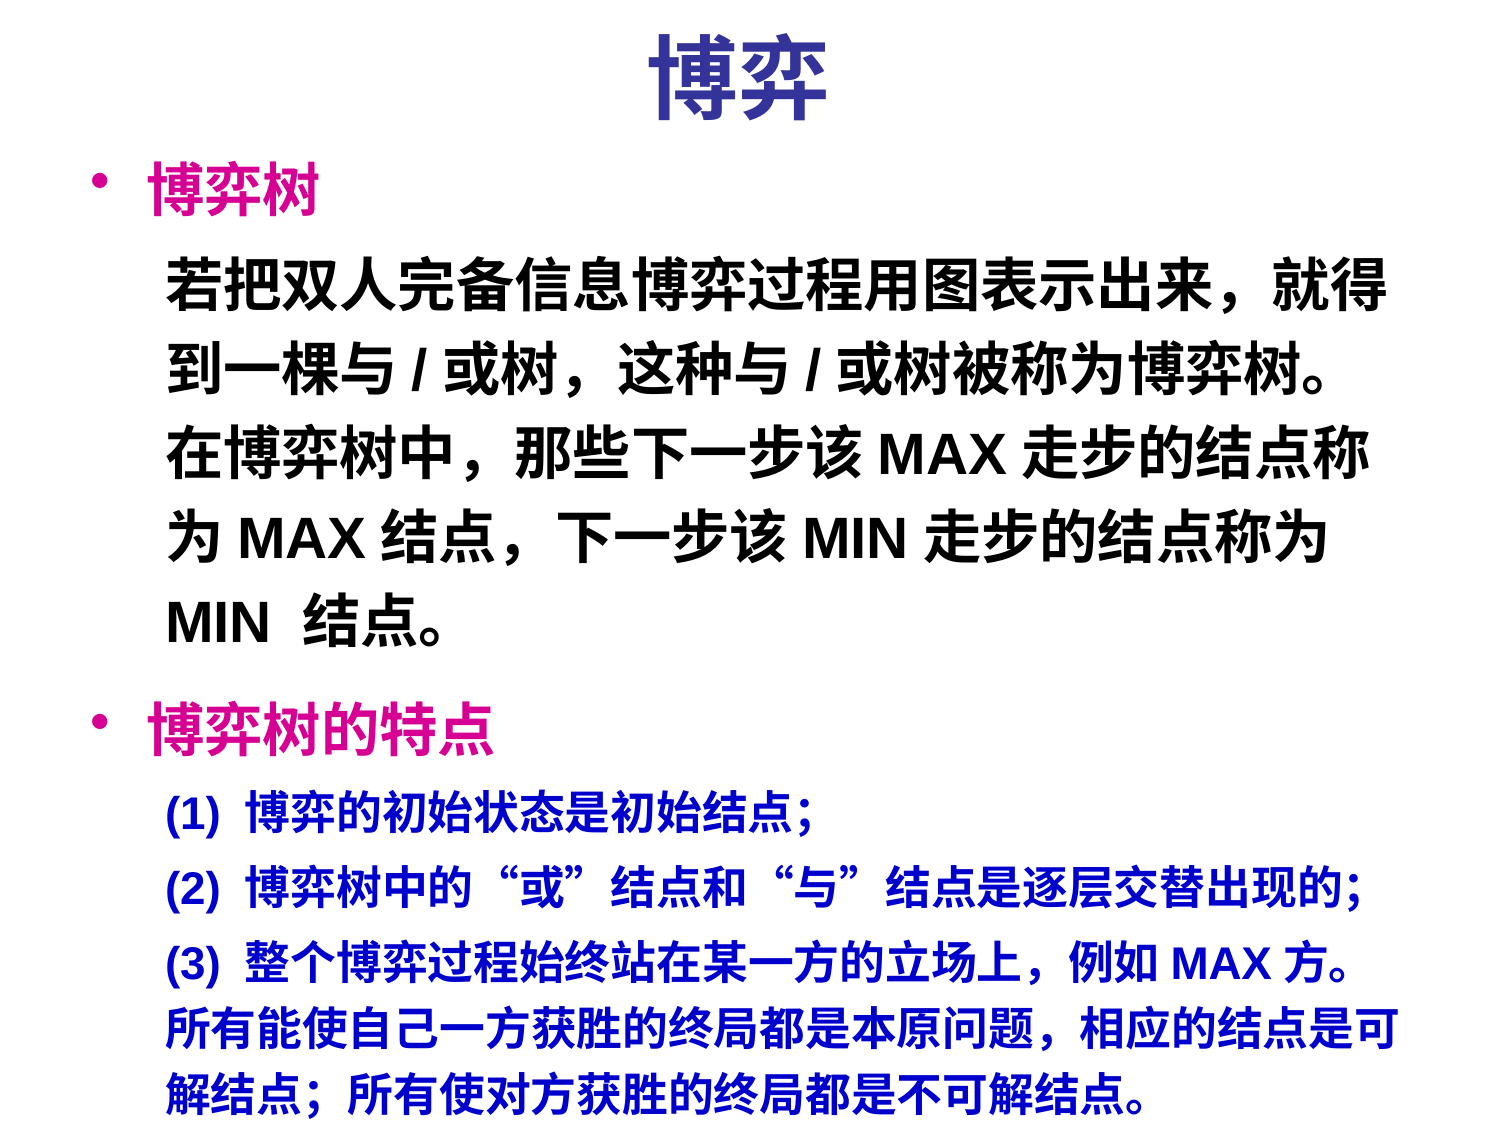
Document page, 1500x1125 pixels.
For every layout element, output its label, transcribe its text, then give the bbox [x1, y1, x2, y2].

list 博弈树 若把双人完备信息博弈过程用图表示出来，就得到一棵与/或树，这种与/或树被称为博弈树。在博弈树中，那些下一步该MAX走步的结点称为MAX结点，下一步该MIN走步的结点称为MIN 结点。 博弈树的特点 (1) 博弈的初始状态是初始结点； (2) 博弈树中的“或”结点和“与”结点是逐层交替出现的； (3) 整个博弈过程始终站在某一方的立场上，例如MAX方。所有能使自己一方获胜的终局都是本原问题，相应的结点是可解结点；所有使对方获胜的终局都是不可解结点。 [75, 131, 1425, 1065]
text_box 博弈 [194, 13, 1282, 138]
